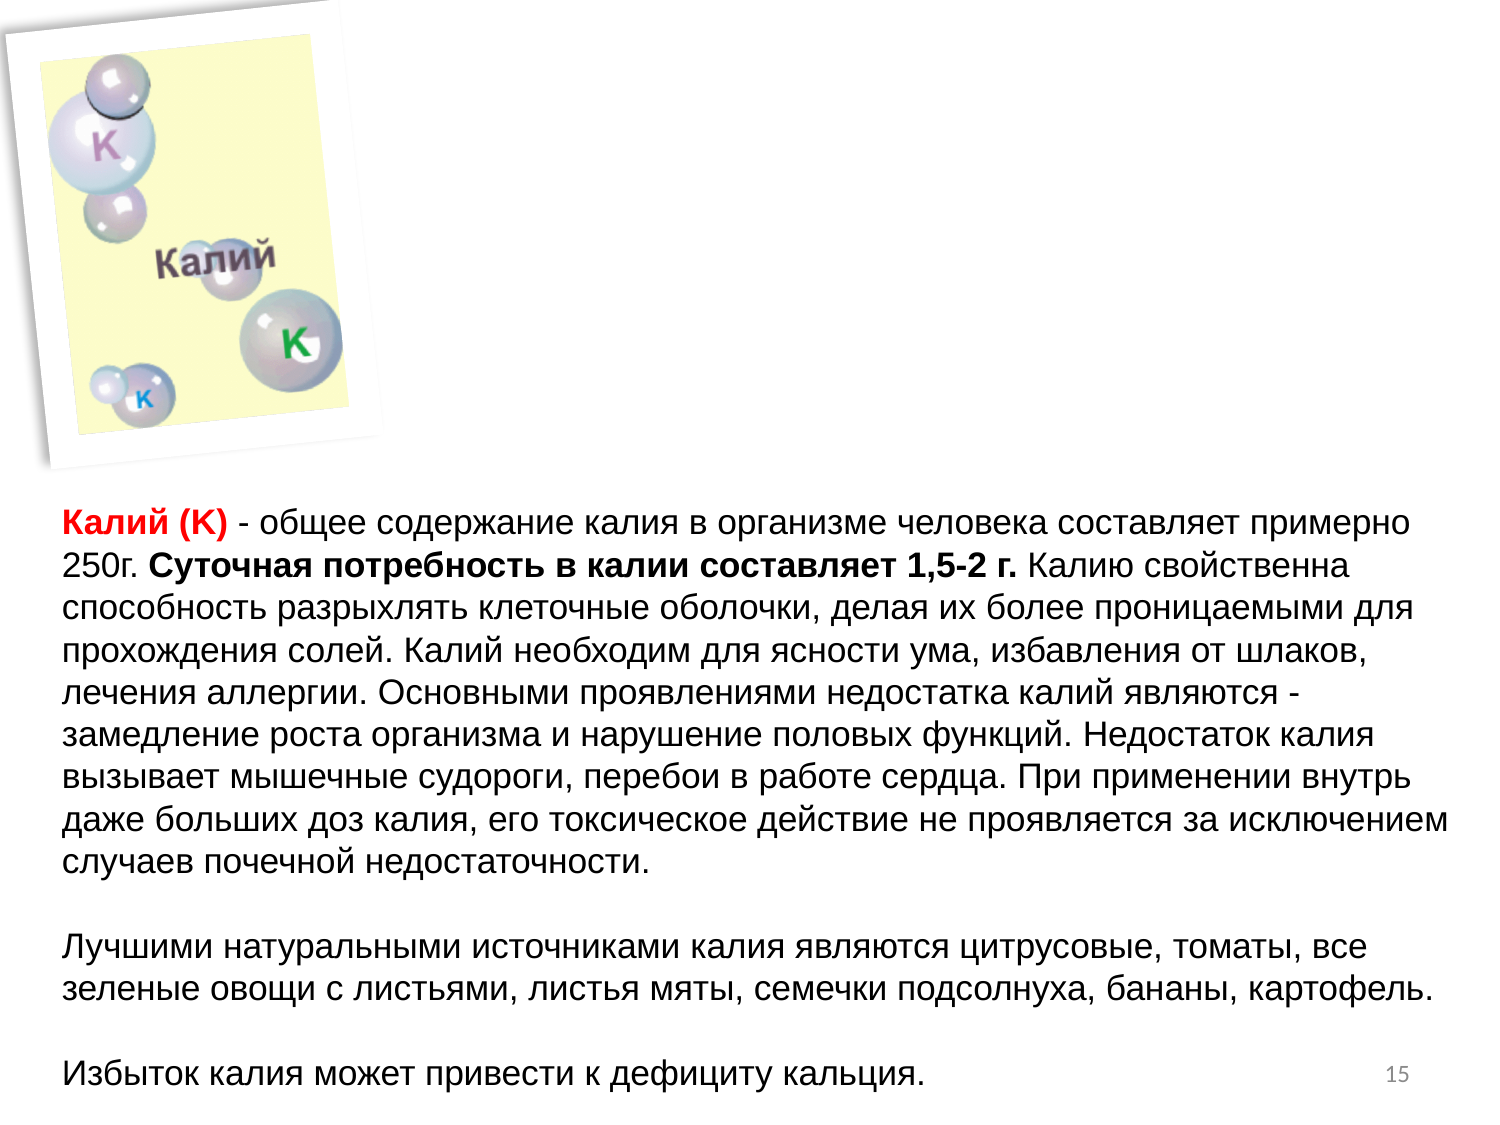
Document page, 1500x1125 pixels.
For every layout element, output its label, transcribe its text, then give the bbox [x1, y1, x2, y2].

picture [41, 34, 349, 434]
list Калий (K) - общее содержание калия в организме человека составляет примерно 250г. Суточная потребность в калии составляет 1,5-2 г. Калию свойственна способность разрыхлять клеточные оболочки, делая их более проницаемыми для прохождения солей. Калий необходим для ясности ума, избавления от шлаков, лечения аллергии. Основными проявлениями недостатка калий являются - замедление роста организма и нарушение половых функций. Недостаток калия вызывает мышечные судороги, перебои в работе сердца. При применении внутрь даже больших доз калия, его токсическое действие не проявляется за исключением случаев почечной недостаточности. Лучшими натуральными источниками калия являются цитрусовые, томаты, все зеленые овощи с листьями, листья мяты, семечки подсолнуха, бананы, картофель. Избыток калия может привести к дефициту кальция. [46, 491, 1473, 1125]
